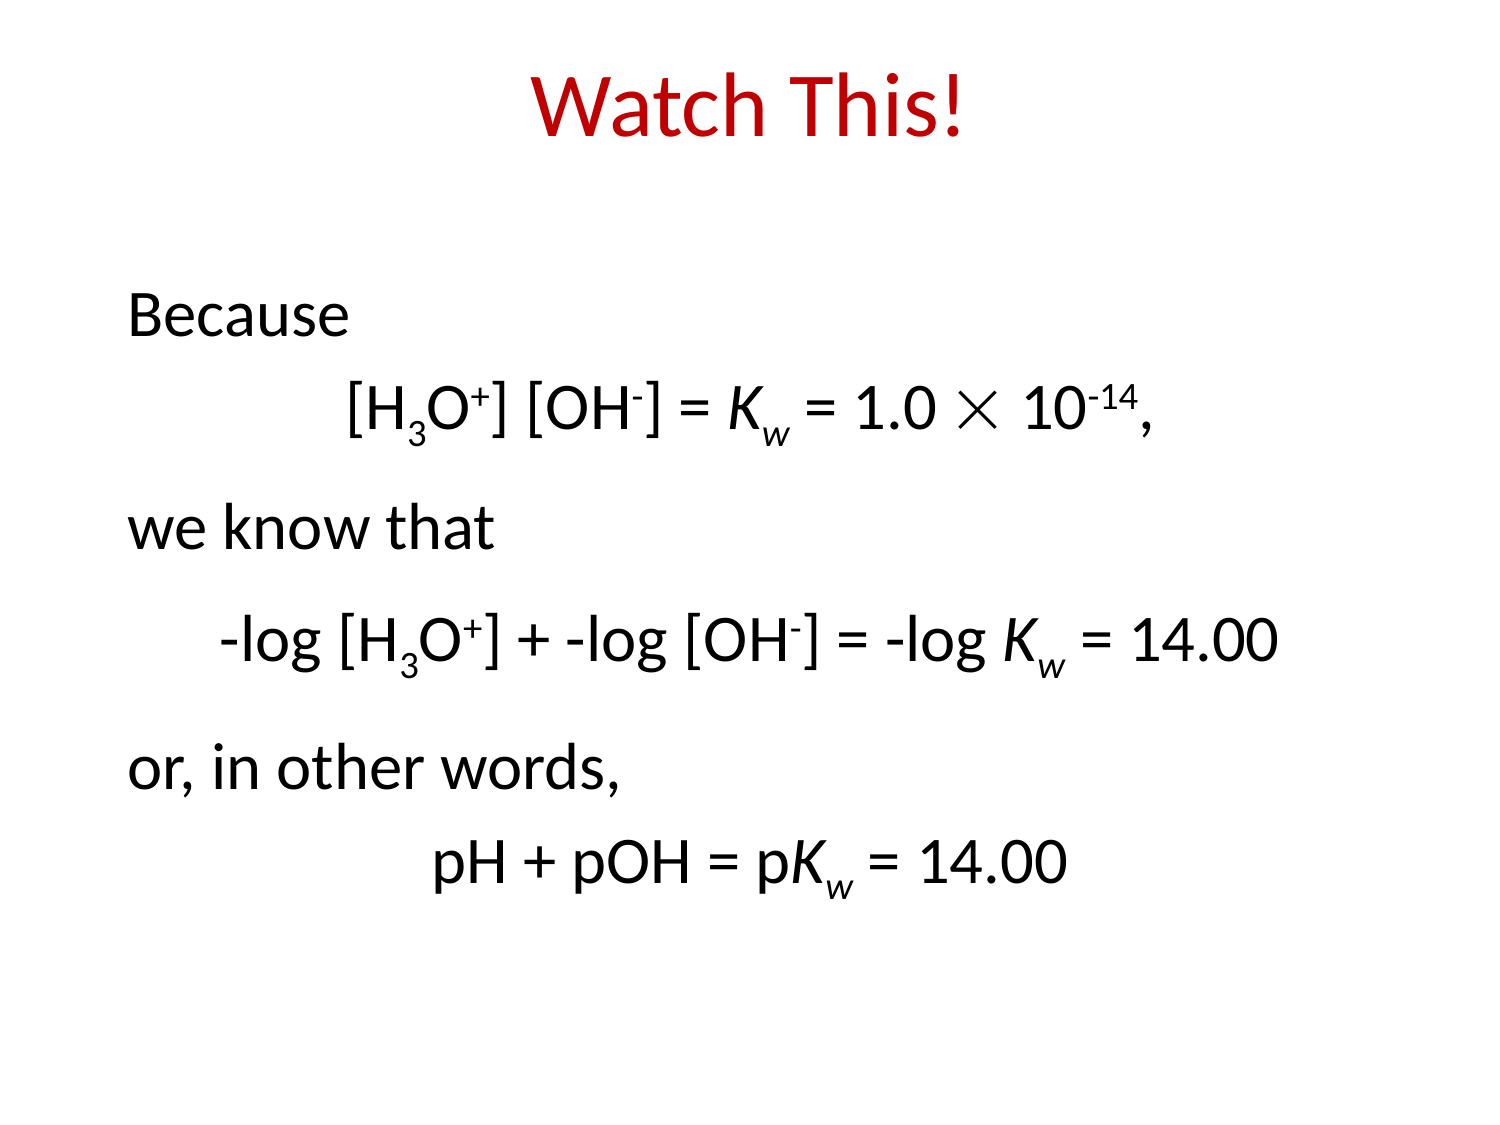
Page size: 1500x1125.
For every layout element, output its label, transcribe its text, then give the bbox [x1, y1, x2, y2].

text_box Because [H3O+] [OH-] = Kw = 1.0  10-14, we know that -log [H3O+] + -log [OH-] = -log Kw = 14.00 or, in other words, pH + pOH = pKw = 14.00 [112, 262, 1388, 1075]
text_box Watch This! [0, 37, 1500, 225]
